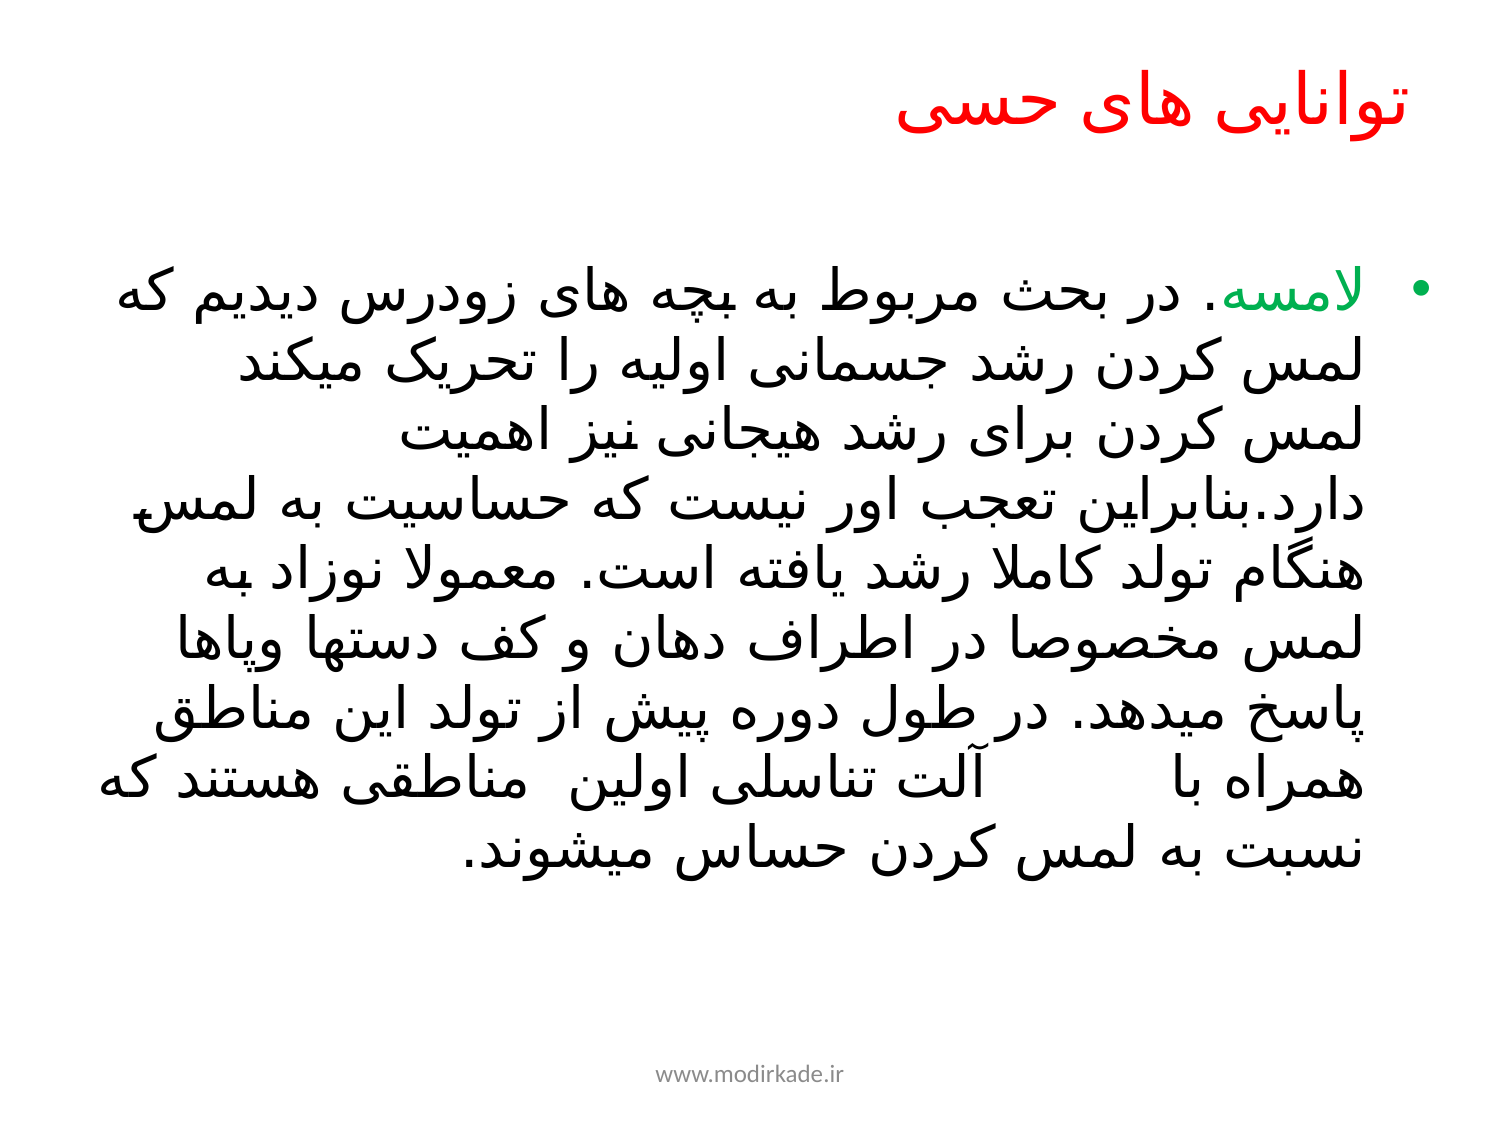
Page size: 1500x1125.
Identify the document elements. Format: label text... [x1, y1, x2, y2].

footer www.modirkade.ir [512, 1042, 988, 1103]
list لامسه. در بحث مربوط به بچه های زودرس دیدیم که لمس کردن رشد جسمانی اولیه را تحریک میکند لمس کردن برای رشد هیجانی نیز اهمیت دارد.بنابراین تعجب اور نیست که حساسیت به لمس هنگام تولد کاملا رشد یافته است. معمولا نوزاد به لمس مخصوصا در اطراف دهان و کف دستها وپاها پاسخ میدهد. در طول دوره پیش از تولد این مناطق همراه با آلت تناسلی اولین مناطقی هستند که نسبت به لمس کردن حساس میشوند. [82, 164, 1432, 907]
title توانایی های حسی [75, 45, 1425, 233]
